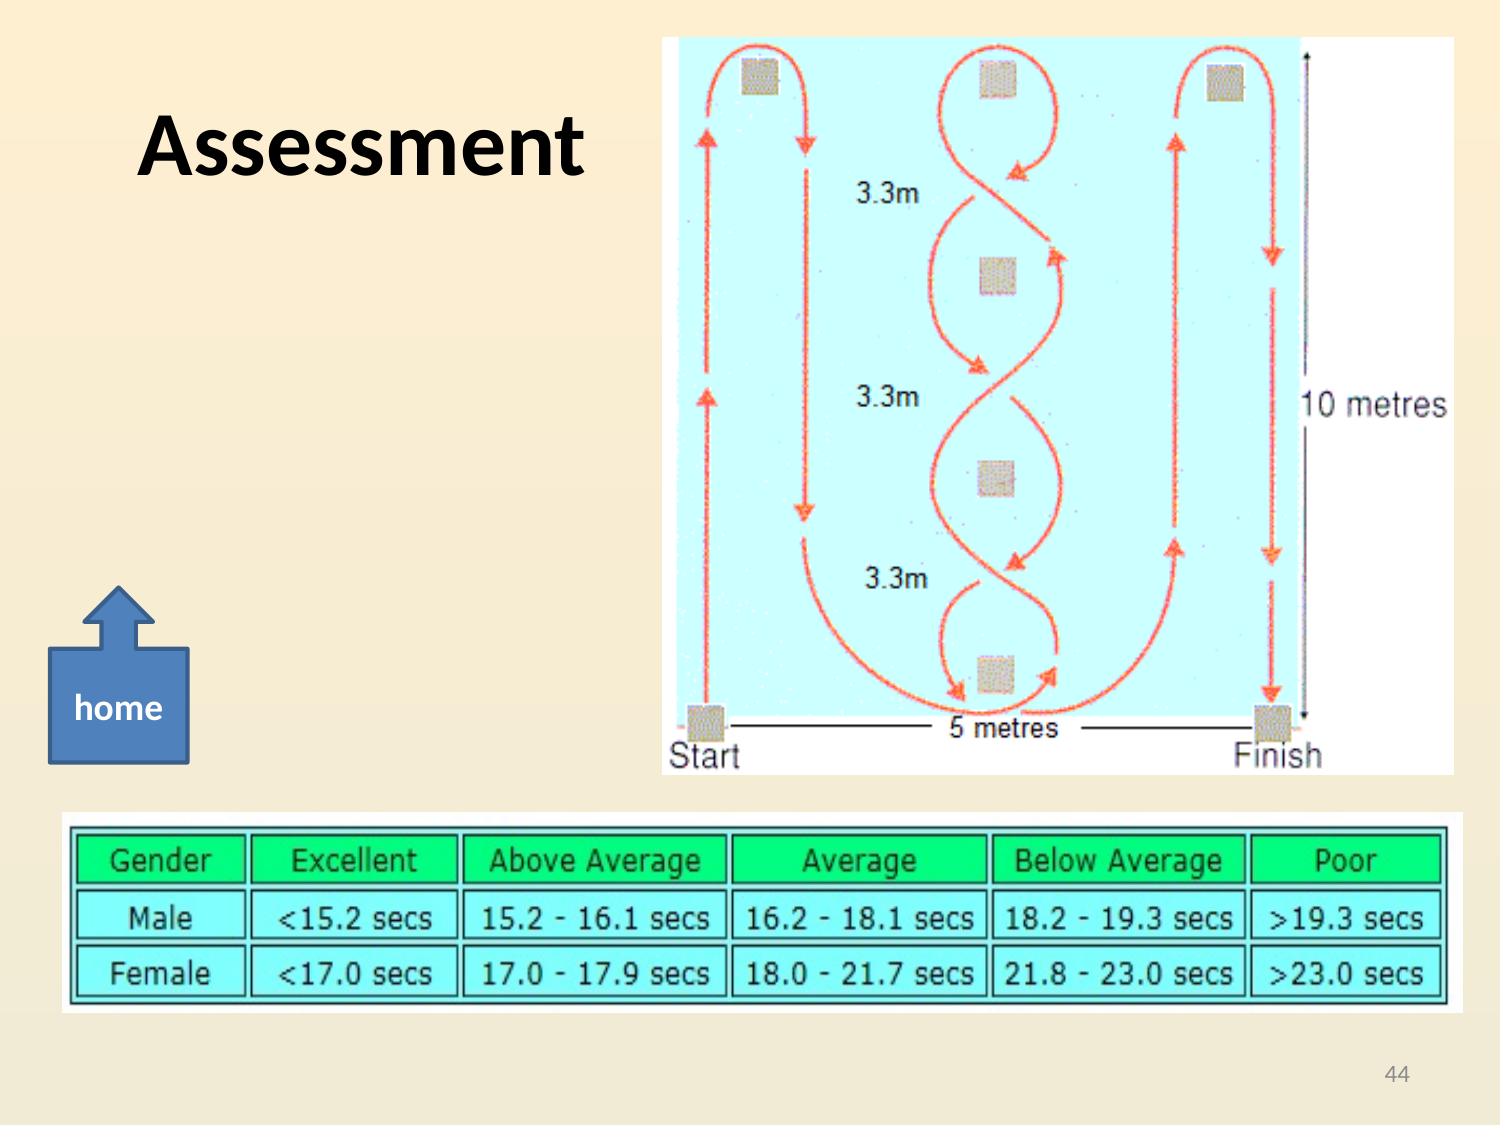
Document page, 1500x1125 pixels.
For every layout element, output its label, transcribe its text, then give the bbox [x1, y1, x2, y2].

title Assessment [75, 45, 650, 233]
slide_number 44 [1074, 1042, 1425, 1103]
text_box home [47, 585, 190, 765]
picture [62, 812, 1463, 1013]
picture [662, 37, 1455, 776]
